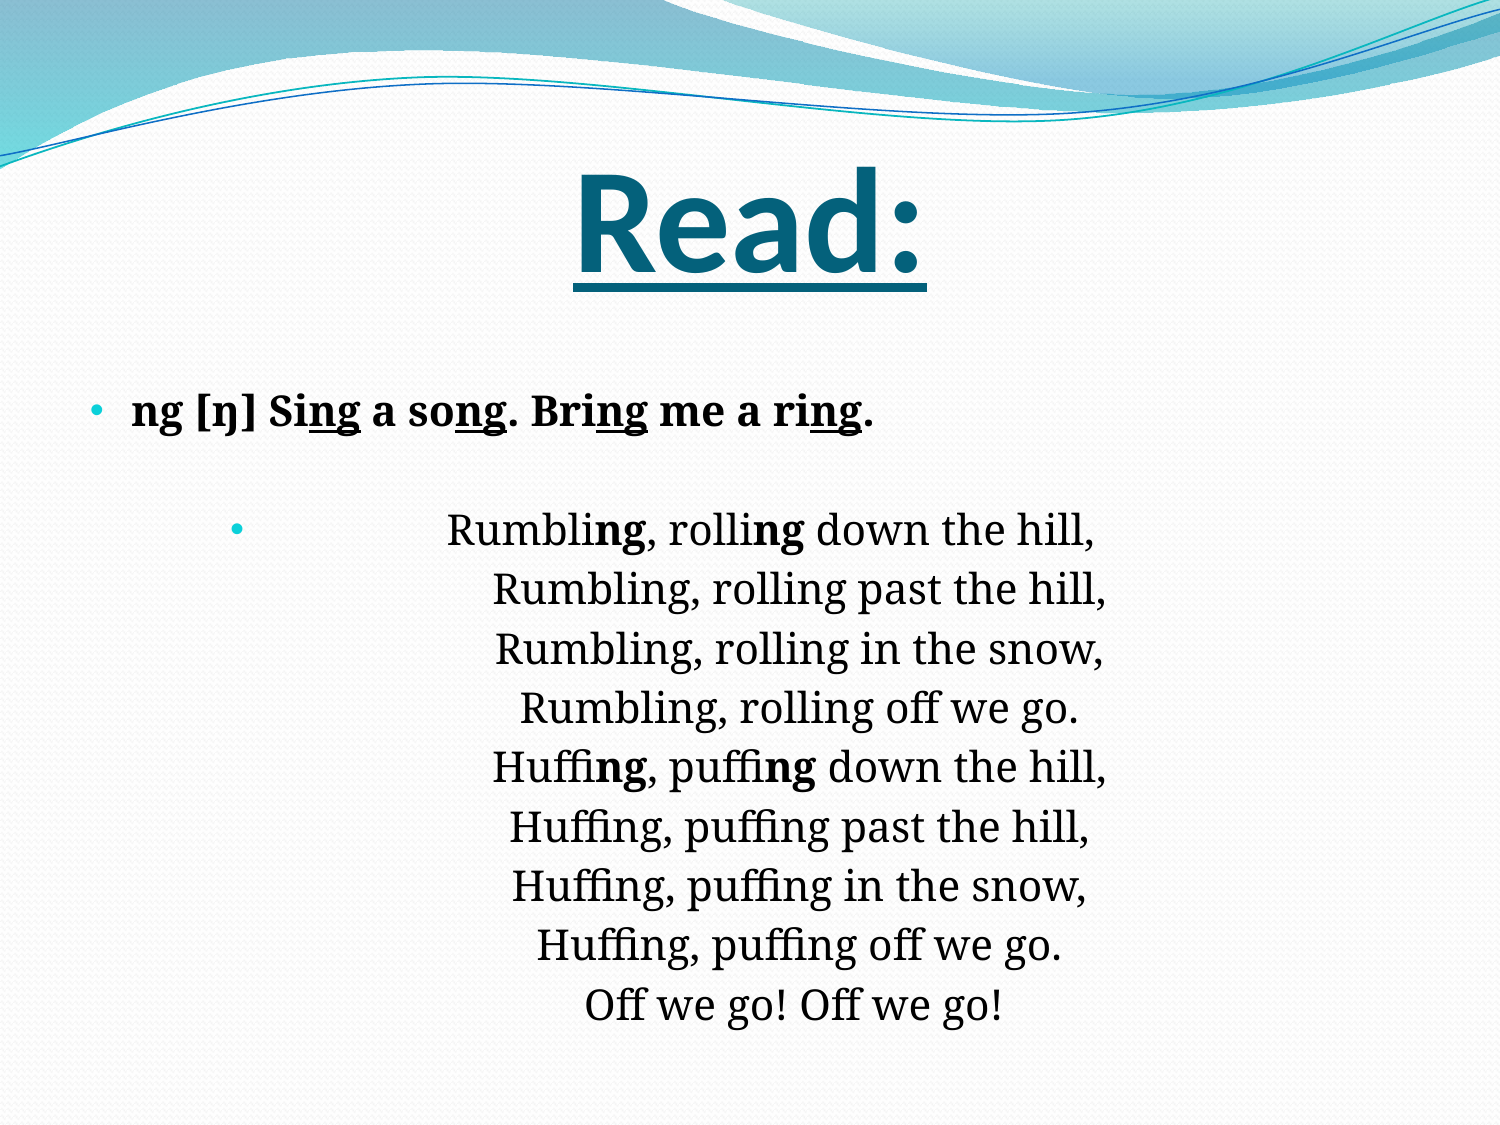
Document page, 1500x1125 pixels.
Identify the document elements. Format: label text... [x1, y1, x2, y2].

title Read: [75, 115, 1425, 303]
list ng [ŋ] Sing a song. Bring me a ring. Rumbling, rolling down the hill, Rumbling, rolling past the hill, Rumbling, rolling in the snow, Rumbling, rolling off we go. Huffing, puffing down the hill, Huffing, puffing past the hill, Huffing, puffing in the snow, Huffing, puffing off we go. Off we go! Off we go! [75, 317, 1425, 1038]
